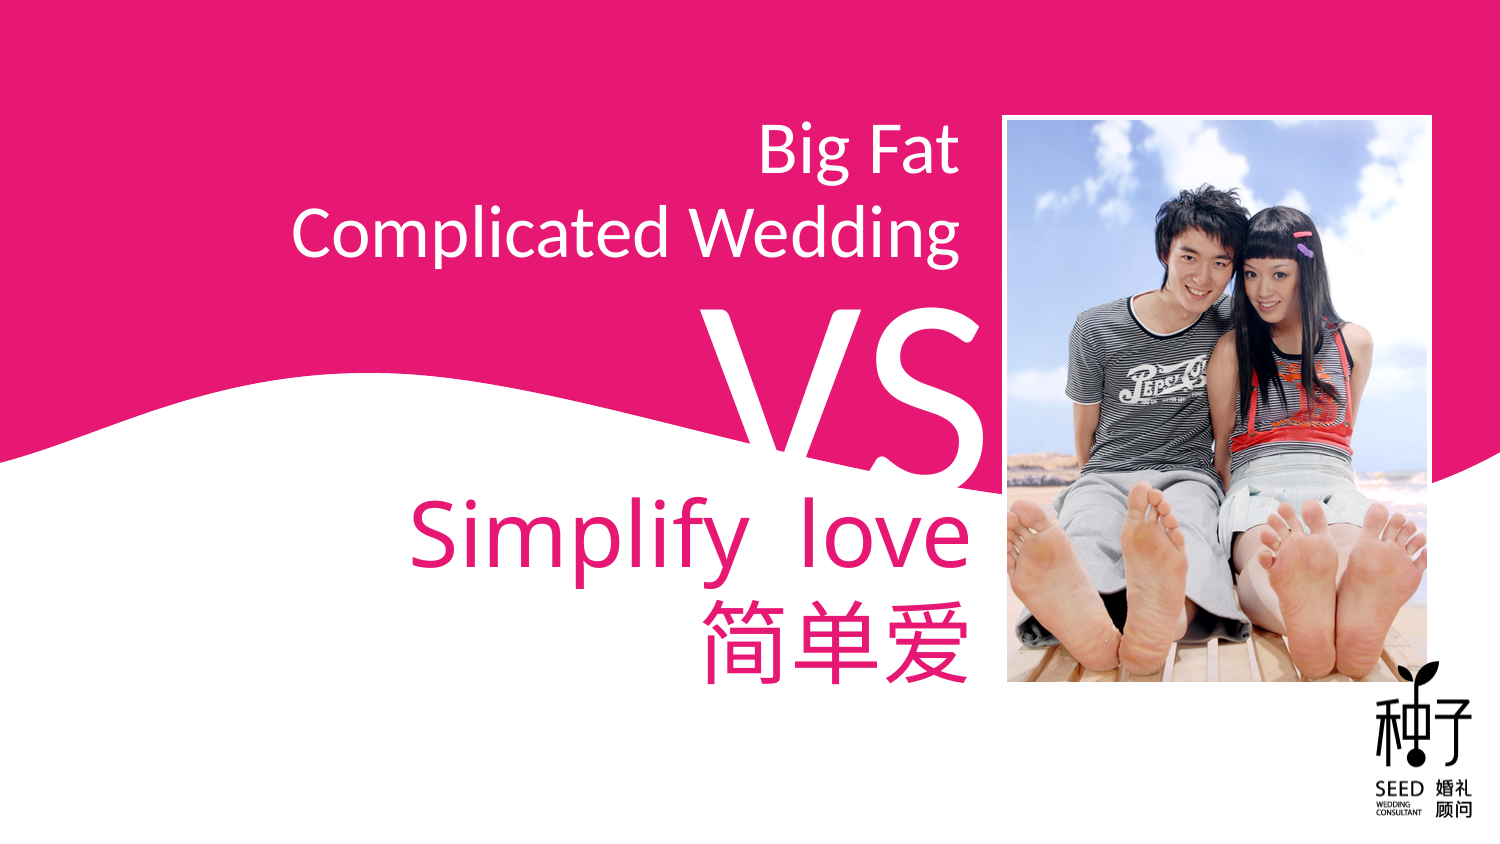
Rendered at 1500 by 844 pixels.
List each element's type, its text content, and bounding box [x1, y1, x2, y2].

text_box [0, 0, 1500, 486]
text_box Simplify love 简单爱 [393, 468, 989, 704]
picture [1006, 119, 1472, 820]
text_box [265, 90, 997, 281]
text_box VS [685, 286, 1001, 560]
